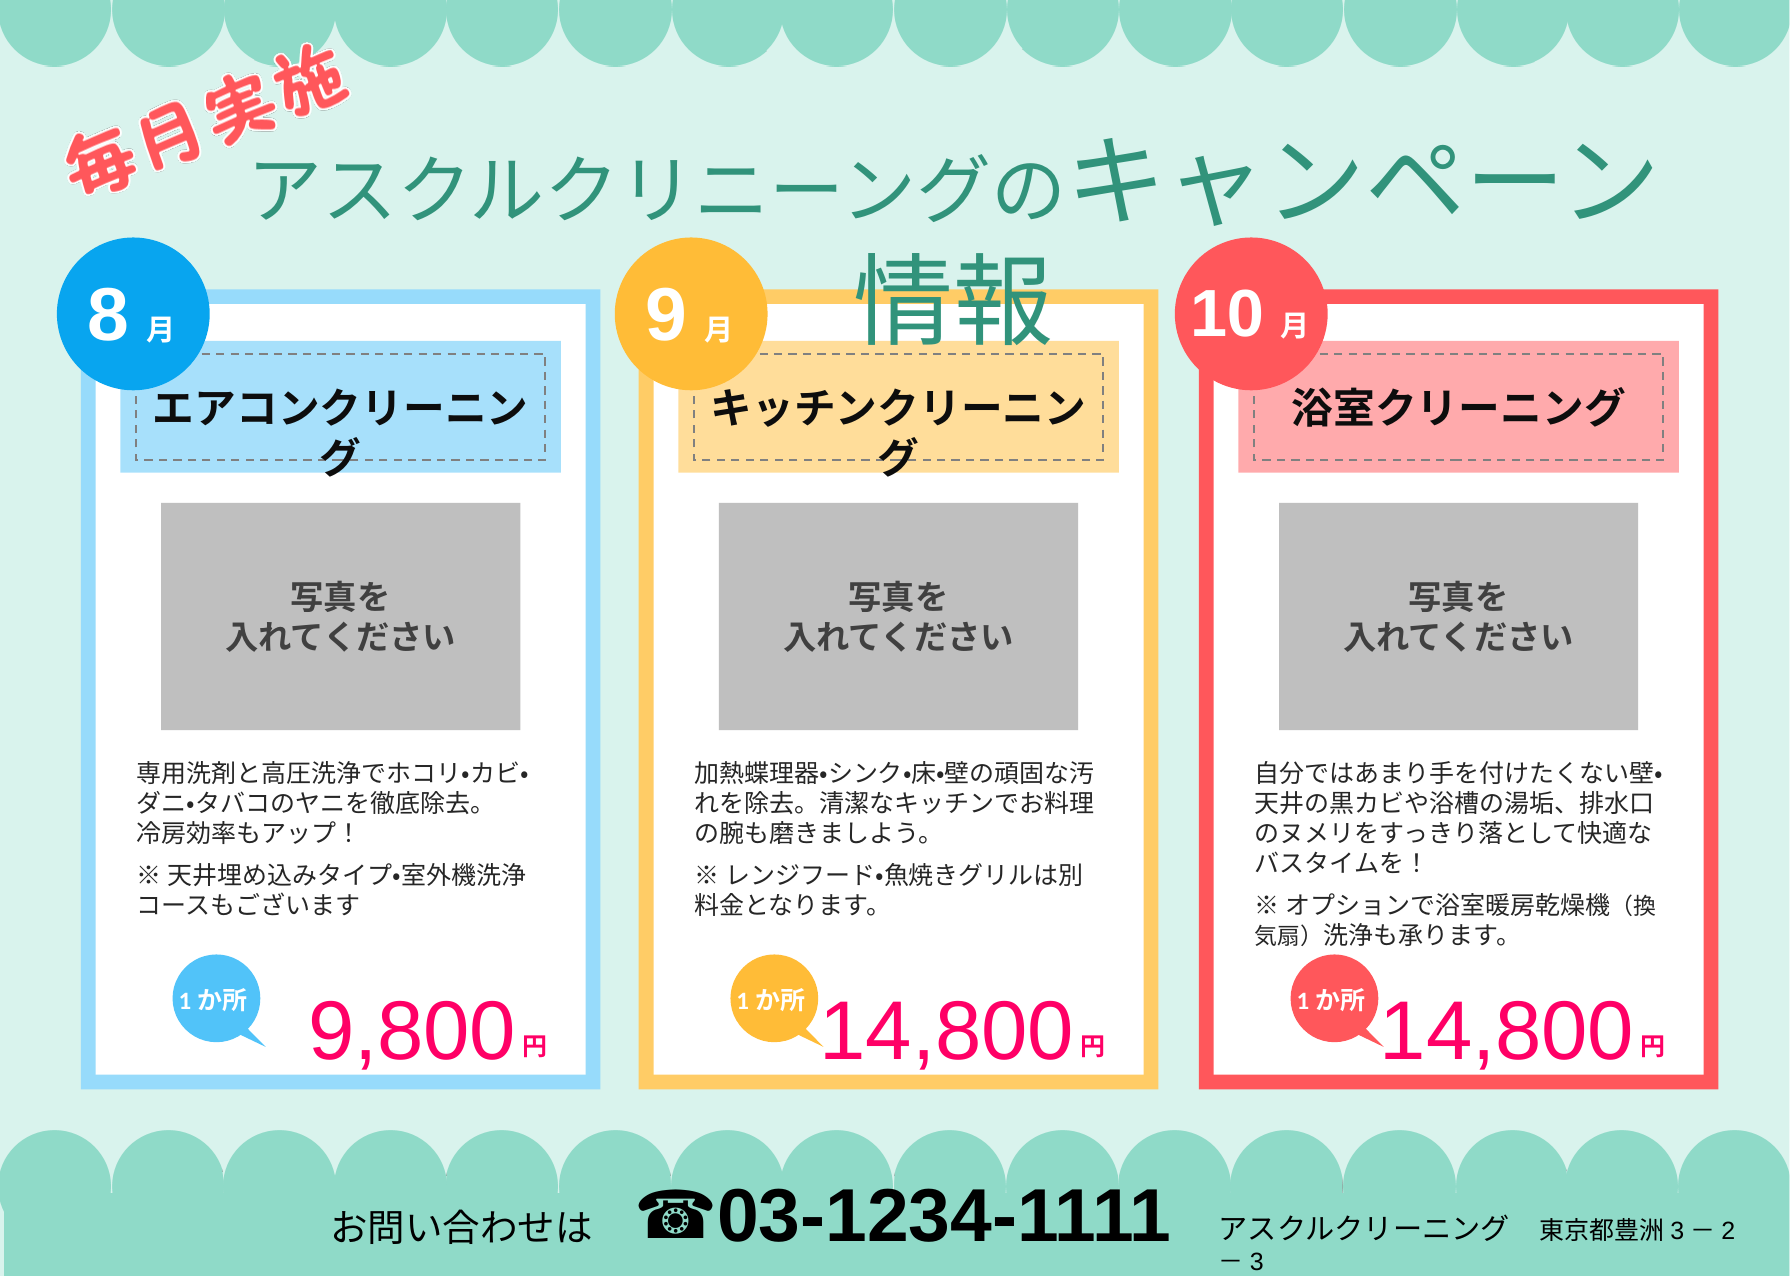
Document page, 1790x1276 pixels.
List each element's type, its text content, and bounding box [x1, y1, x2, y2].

text_box 03-1234-1111 [702, 1159, 1235, 1264]
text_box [1146, 237, 1353, 391]
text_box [586, 237, 793, 391]
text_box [80, 289, 601, 1090]
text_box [130, 967, 590, 1084]
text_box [688, 967, 1148, 1084]
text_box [1248, 967, 1708, 1084]
text_box アスクルクリニーングのキャンペーン情報 [184, 110, 1724, 365]
text_box ☎ [619, 1164, 725, 1260]
text_box お問い合わせは [298, 1196, 608, 1257]
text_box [715, 954, 827, 967]
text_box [28, 237, 235, 391]
text_box アスクルクリーニング 東京都豊洲3－2－3 [1204, 1202, 1763, 1276]
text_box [638, 289, 1159, 1090]
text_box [157, 954, 269, 967]
picture [0, 1130, 1790, 1276]
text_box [1275, 954, 1387, 967]
picture [0, 0, 1790, 212]
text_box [1198, 289, 1719, 1090]
